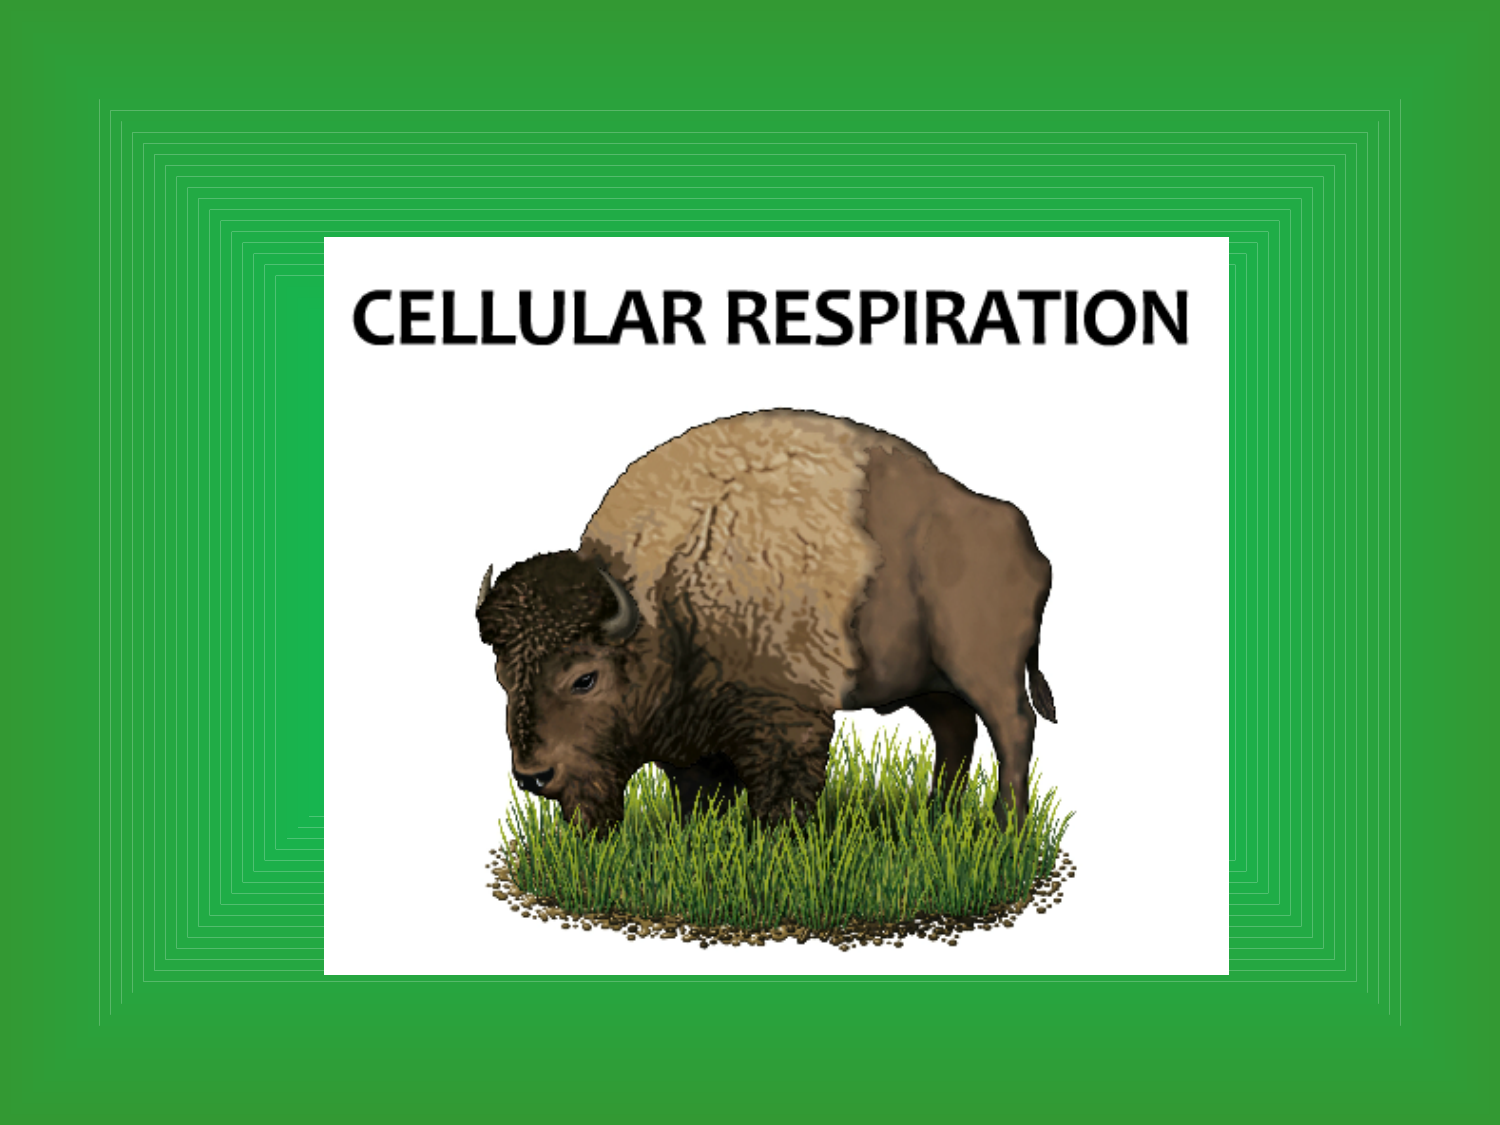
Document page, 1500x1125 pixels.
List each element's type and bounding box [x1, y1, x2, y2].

list [324, 237, 1230, 975]
